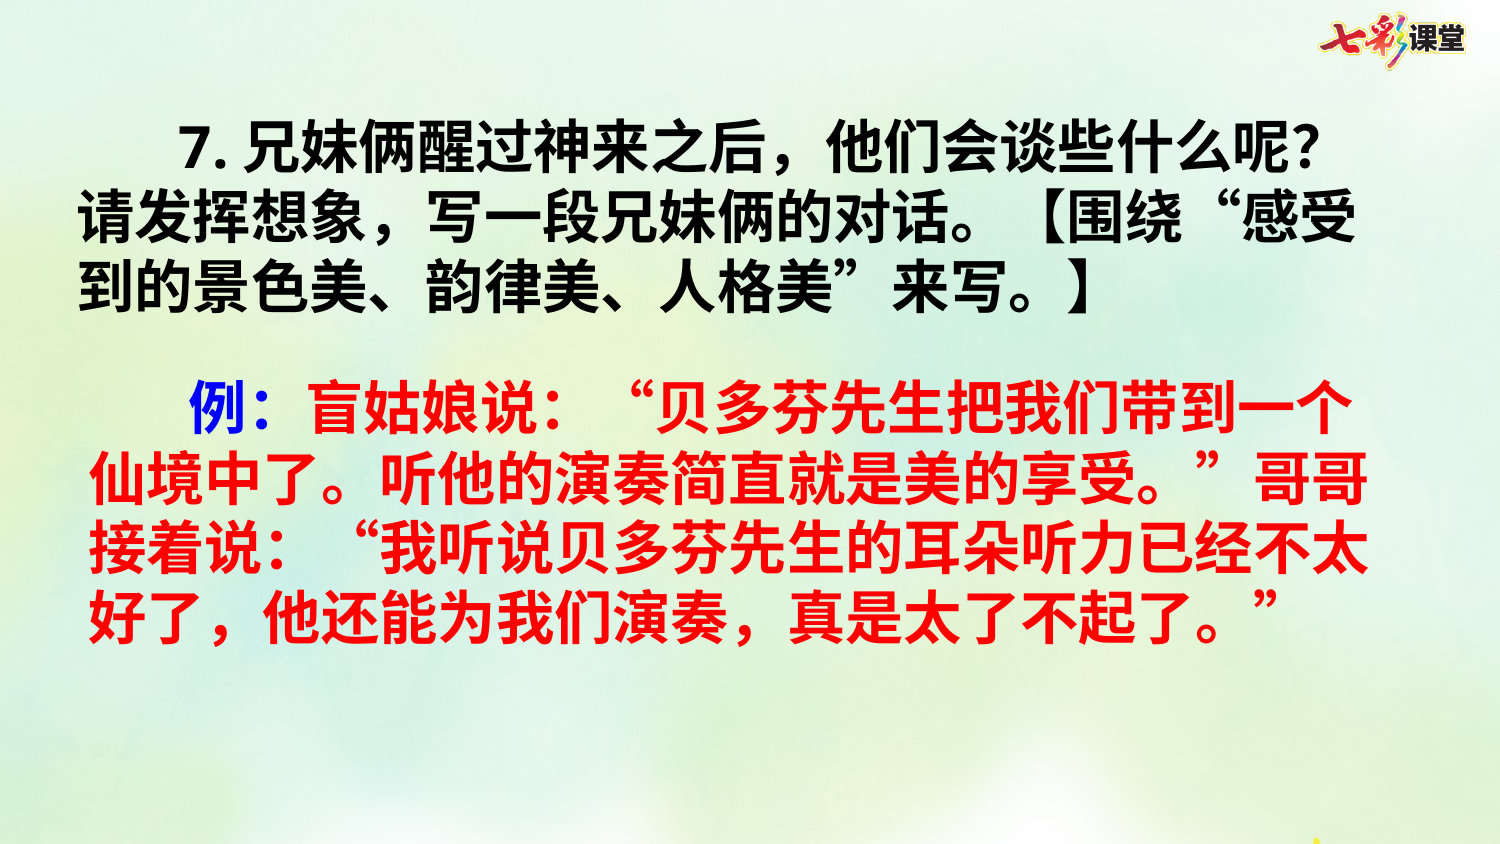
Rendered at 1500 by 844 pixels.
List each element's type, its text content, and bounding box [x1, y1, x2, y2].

picture [0, 0, 1500, 844]
text_box 例：盲姑娘说：“贝多芬先生把我们带到一个仙境中了。听他的演奏简直就是美的享受。”哥哥接着说：“我听说贝多芬先生的耳朵听力已经不太好了，他还能为我们演奏，真是太了不起了。” [73, 364, 1421, 659]
text_box 7.兄妹俩醒过神来之后，他们会谈些什么呢？请发挥想象，写一段兄妹俩的对话。【围绕“感受到的景色美、韵律美、人格美”来写。】 [61, 103, 1420, 328]
